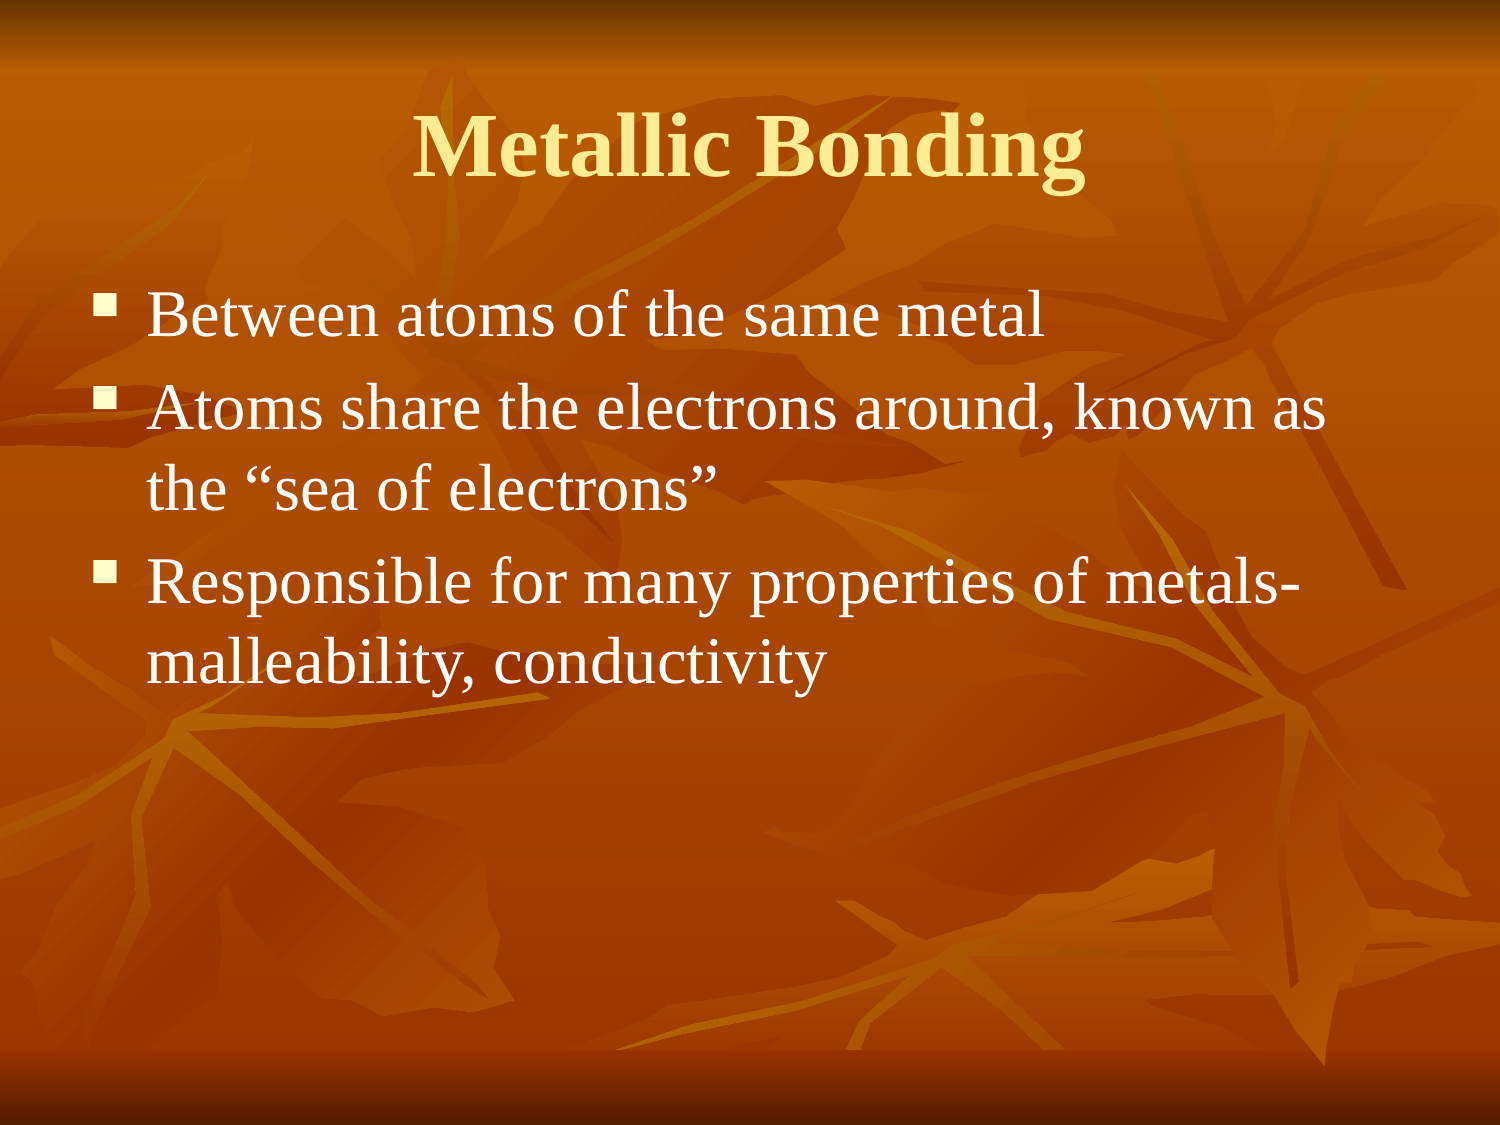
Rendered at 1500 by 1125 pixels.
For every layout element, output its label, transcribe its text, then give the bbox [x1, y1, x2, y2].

list Between atoms of the same metal Atoms share the electrons around, known as the “sea of electrons” Responsible for many properties of metals- malleability, conductivity [74, 262, 1426, 763]
title Metallic Bonding [74, 45, 1426, 234]
